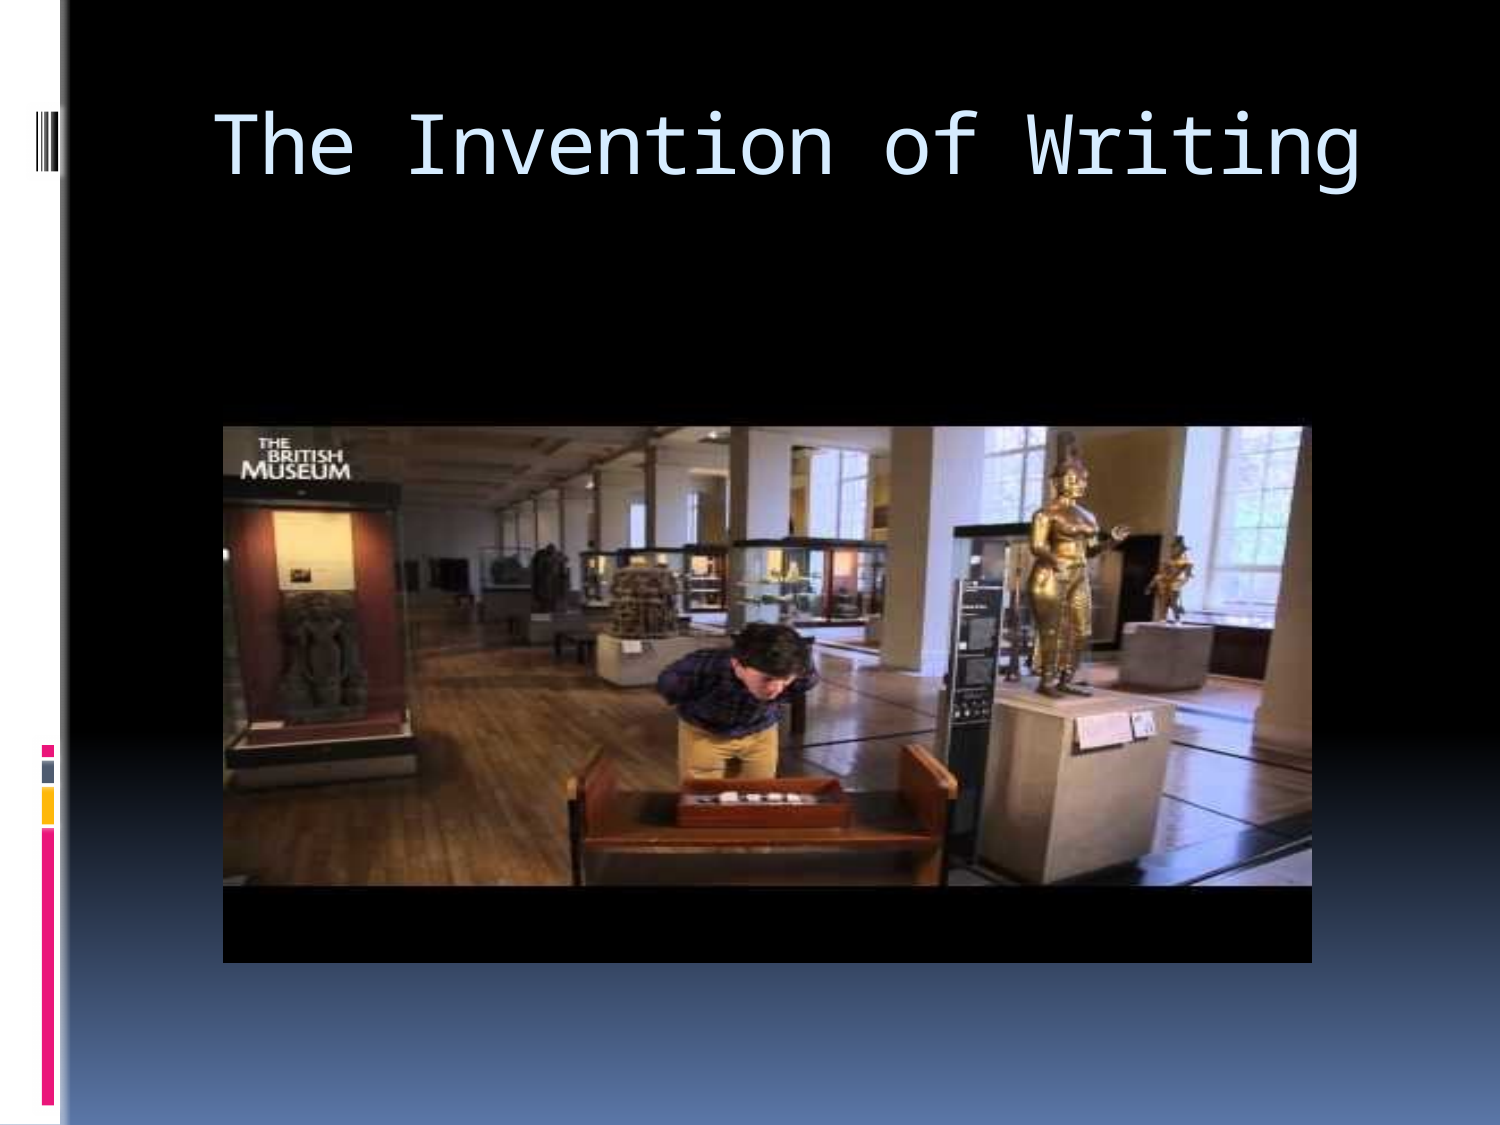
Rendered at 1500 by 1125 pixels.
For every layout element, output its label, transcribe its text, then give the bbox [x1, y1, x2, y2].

title The Invention of Writing [150, 83, 1425, 234]
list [222, 349, 1313, 964]
